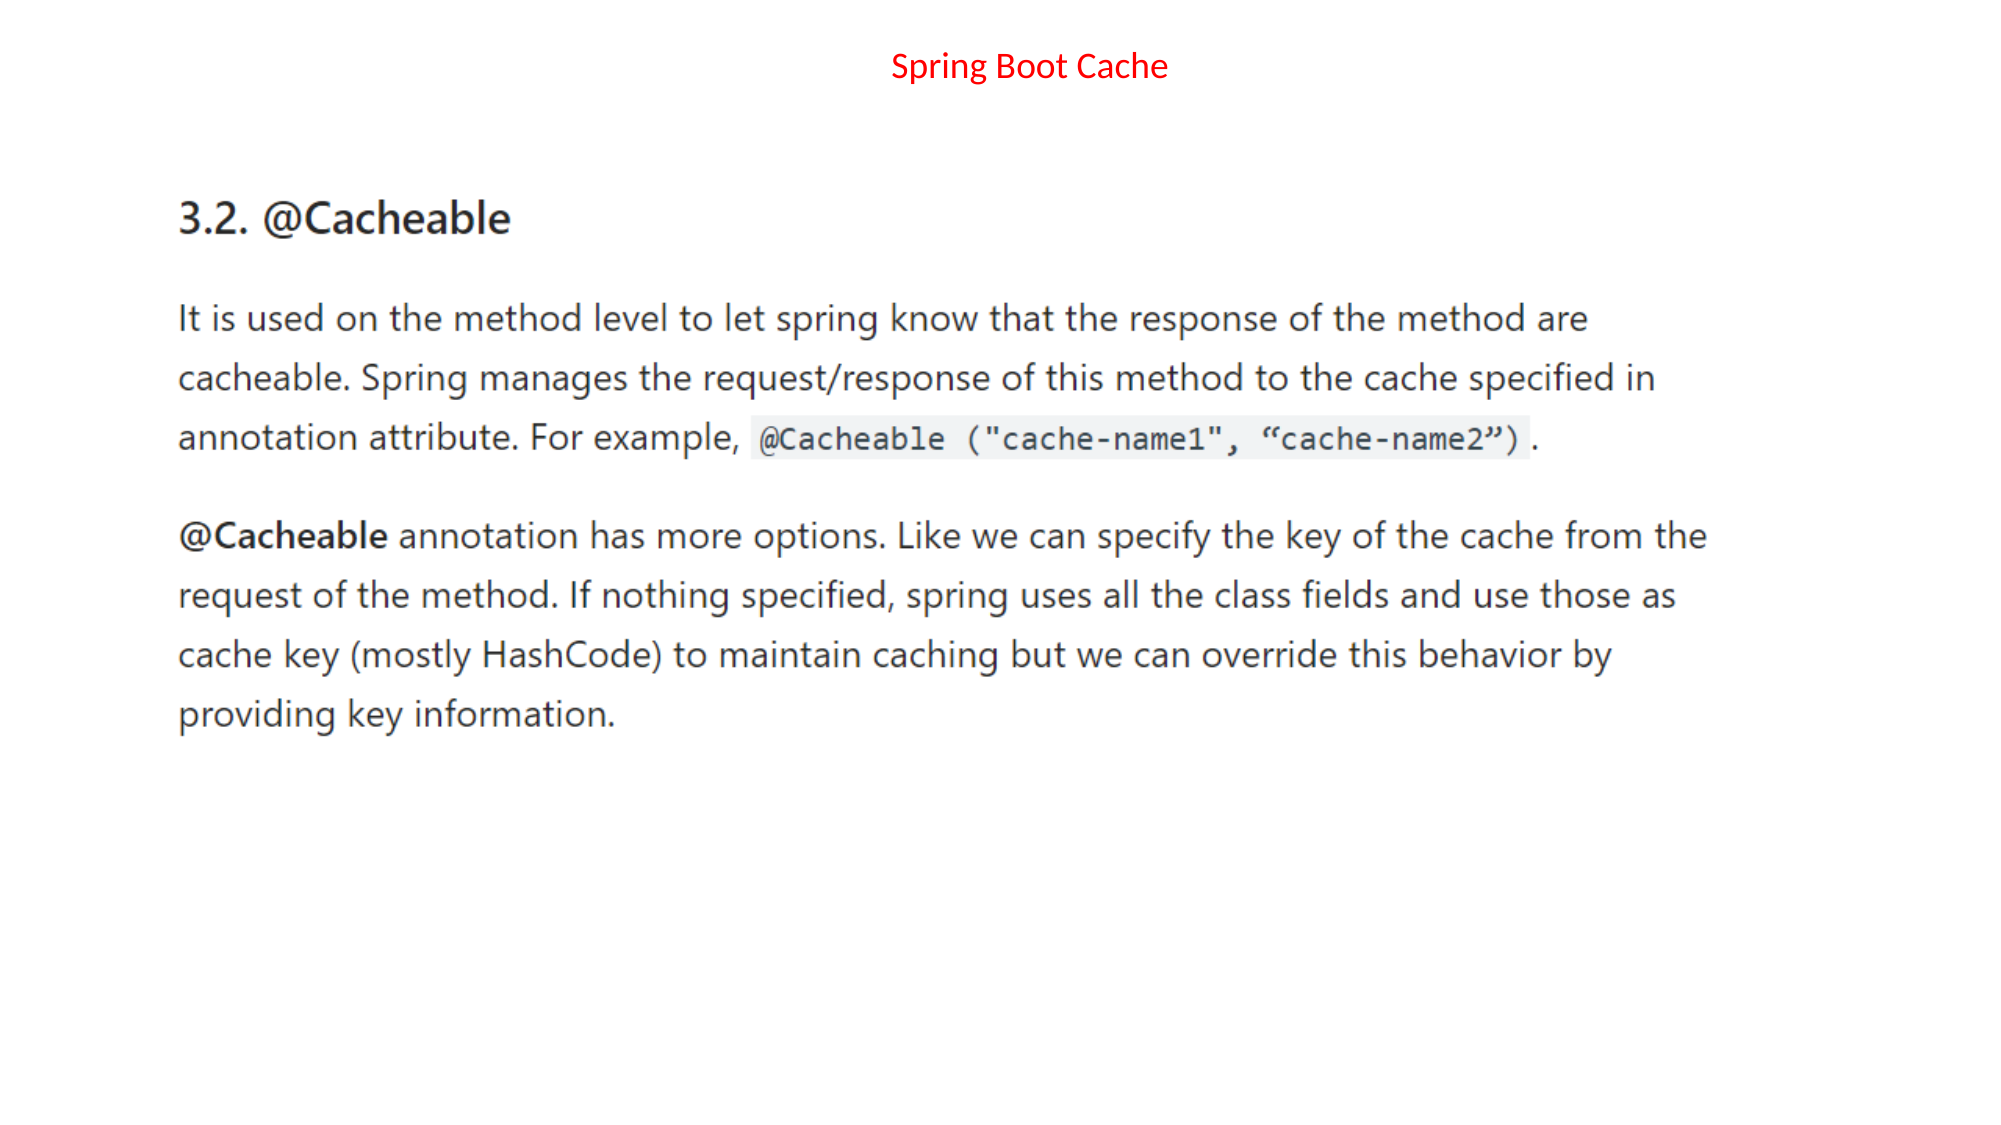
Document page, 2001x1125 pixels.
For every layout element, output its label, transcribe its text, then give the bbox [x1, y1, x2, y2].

text_box Spring Boot Cache [508, 0, 1552, 128]
picture [160, 156, 1743, 766]
